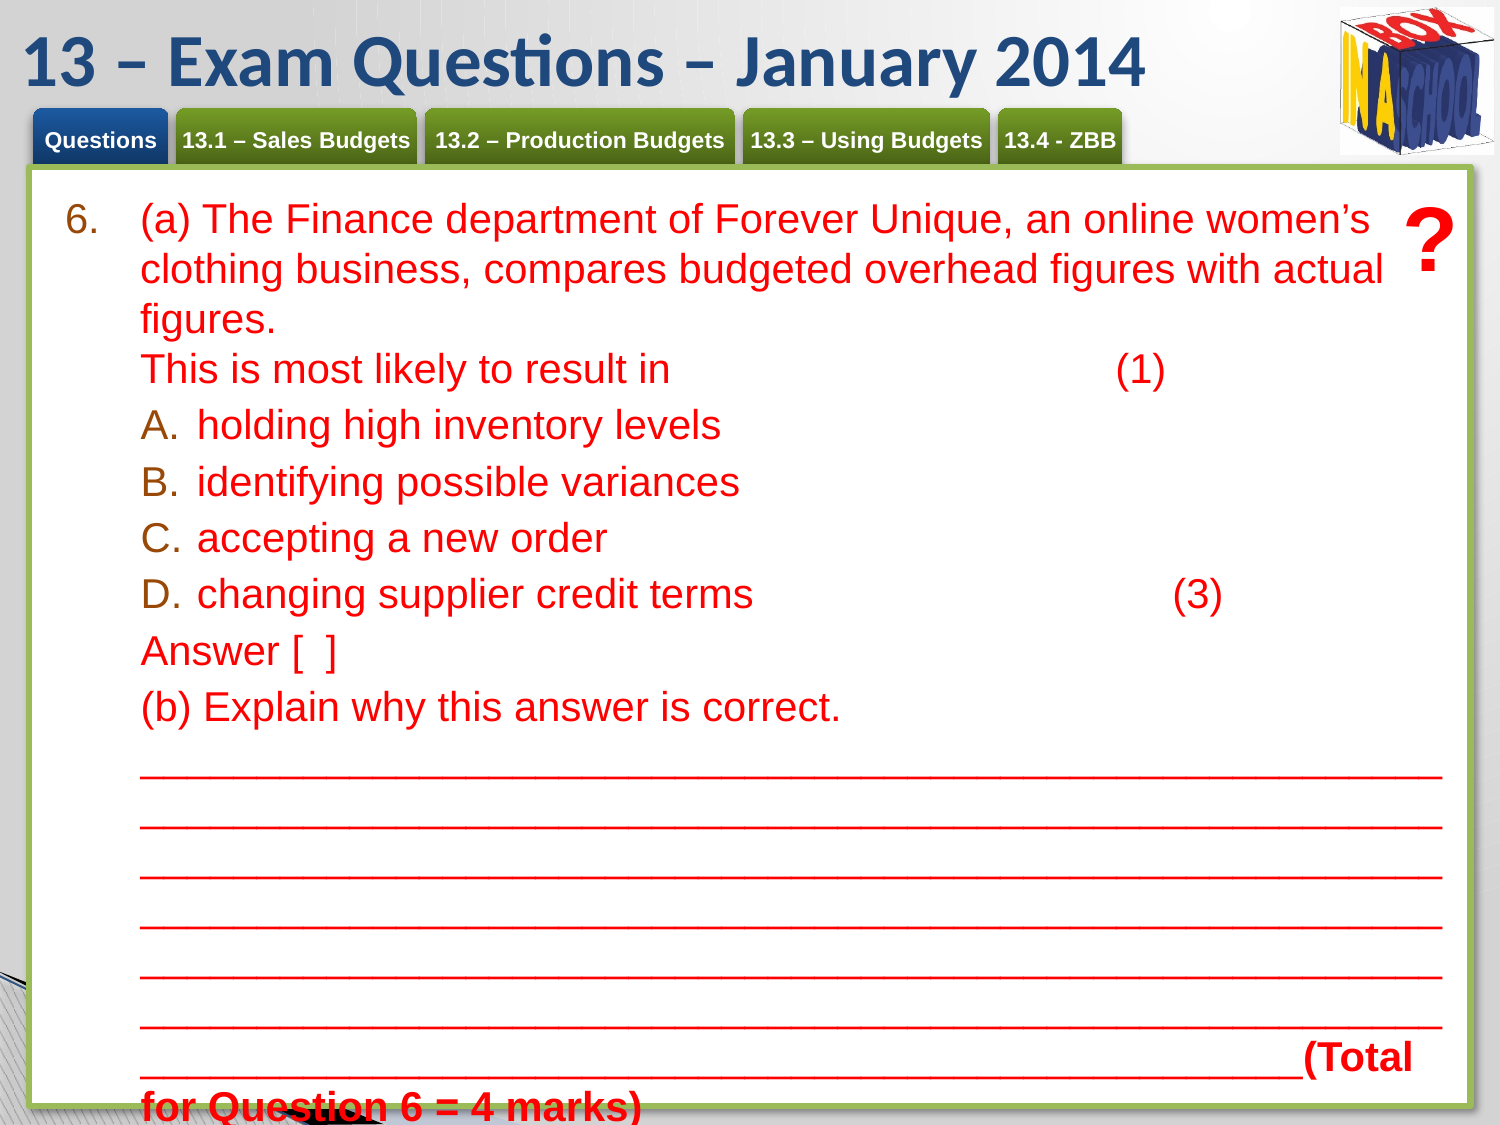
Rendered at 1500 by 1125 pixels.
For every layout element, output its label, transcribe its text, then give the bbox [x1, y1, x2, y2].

picture [1340, 7, 1495, 155]
text_box ? [1387, 172, 1447, 298]
text_box (a) The Finance department of Forever Unique, an online women’s clothing business, compares budgeted overhead figures with actual figures. This is most likely to result in (1) holding high inventory levels identifying possible variances accepting a new order changing supplier credit terms (3) Answer [ ] (b) Explain why this answer is correct. __________________________________________________________________________________________________________________________________________________________________________________________________________________________________________________________________________________________________________________________________________________________________________________________________(Total for Question 6 = 4 marks) [50, 184, 1459, 1125]
title 13 – Exam Questions – January 2014 [5, 11, 1270, 102]
